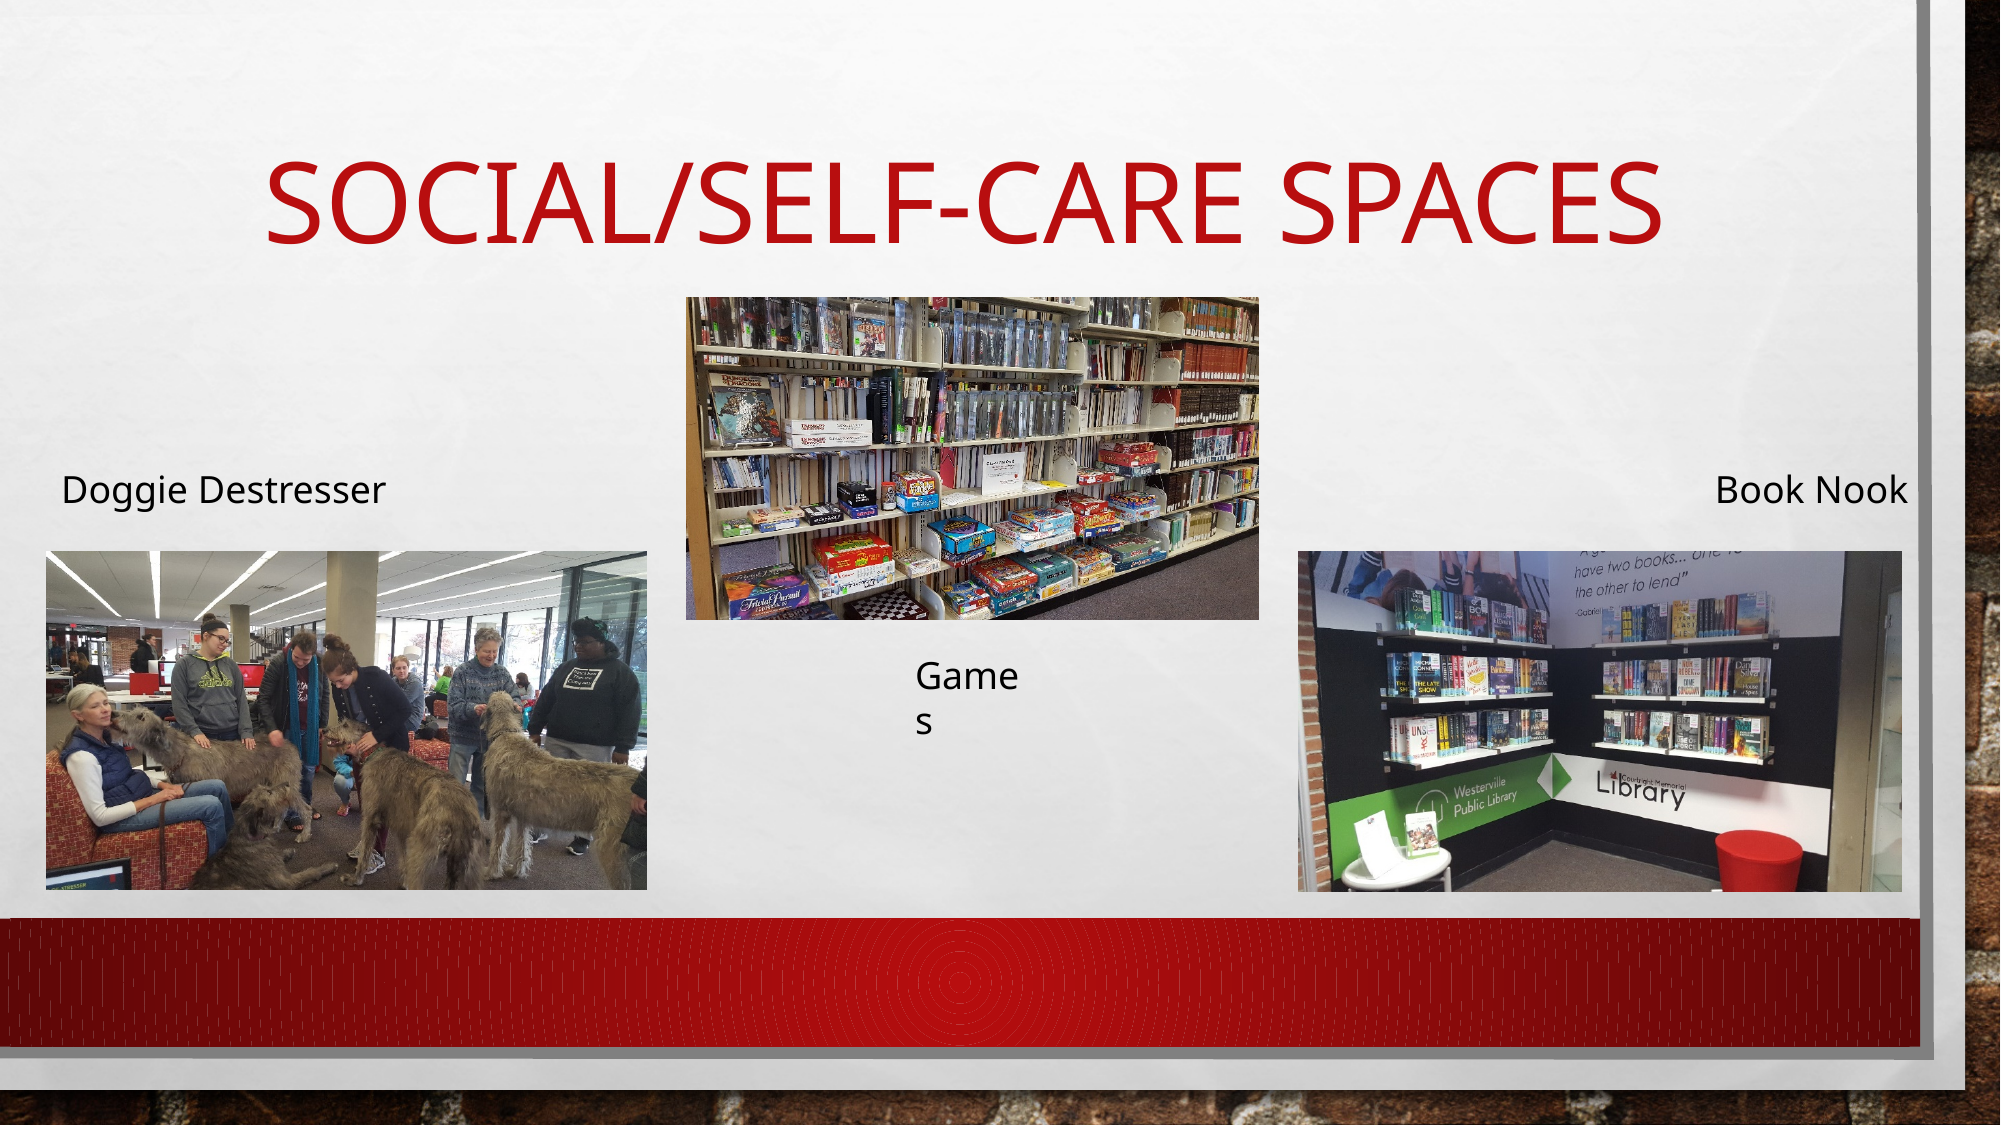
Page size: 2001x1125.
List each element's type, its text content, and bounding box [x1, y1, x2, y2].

picture [0, 0, 2000, 1125]
text_box Book Nook [1700, 458, 1934, 519]
title SOCIAL/Self-Care Spaces [112, 112, 1818, 302]
picture [685, 297, 1259, 620]
text_box Doggie Destresser [46, 458, 442, 519]
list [46, 551, 647, 890]
picture [1297, 551, 1903, 892]
text_box Games [900, 644, 1045, 750]
